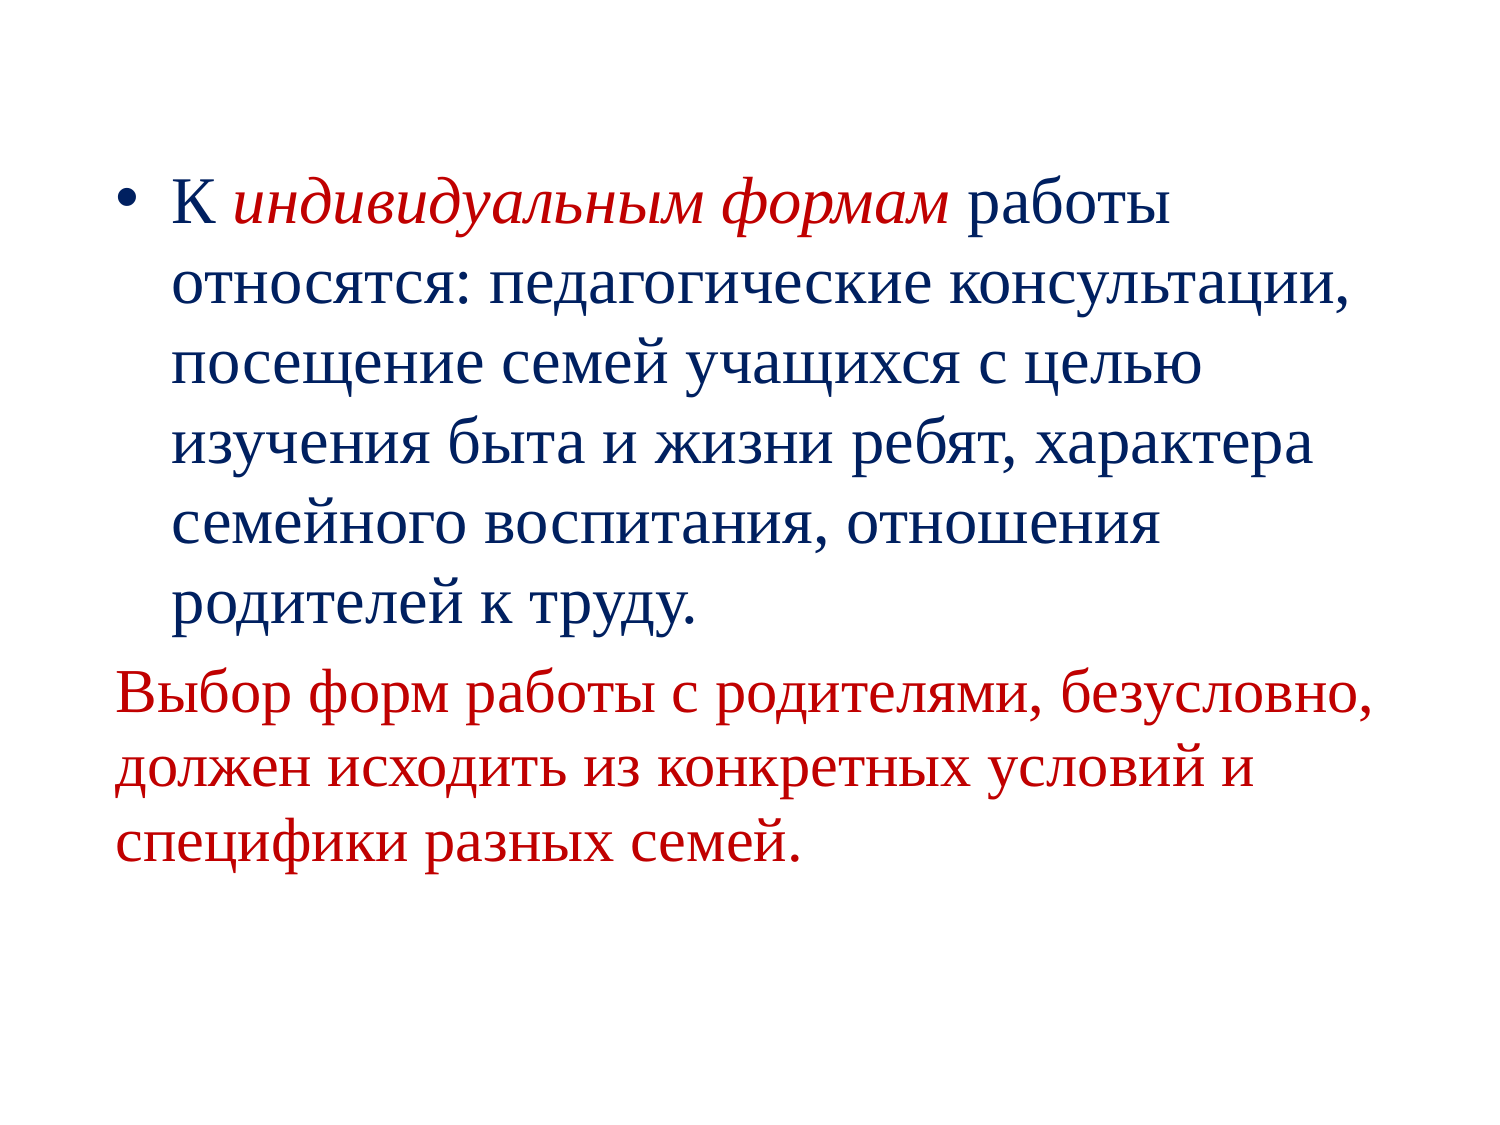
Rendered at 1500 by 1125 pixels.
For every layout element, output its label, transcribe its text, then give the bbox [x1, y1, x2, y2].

list К индивидуальным формам работы относятся: педагогические консультации, посещение семей учащихся с целью изучения быта и жизни ребят, характера семейного воспитания, отношения родителей к труду. Выбор форм работы с родителями, безусловно, должен исходить из конкретных условий и специфики разных семей. [100, 149, 1425, 1005]
